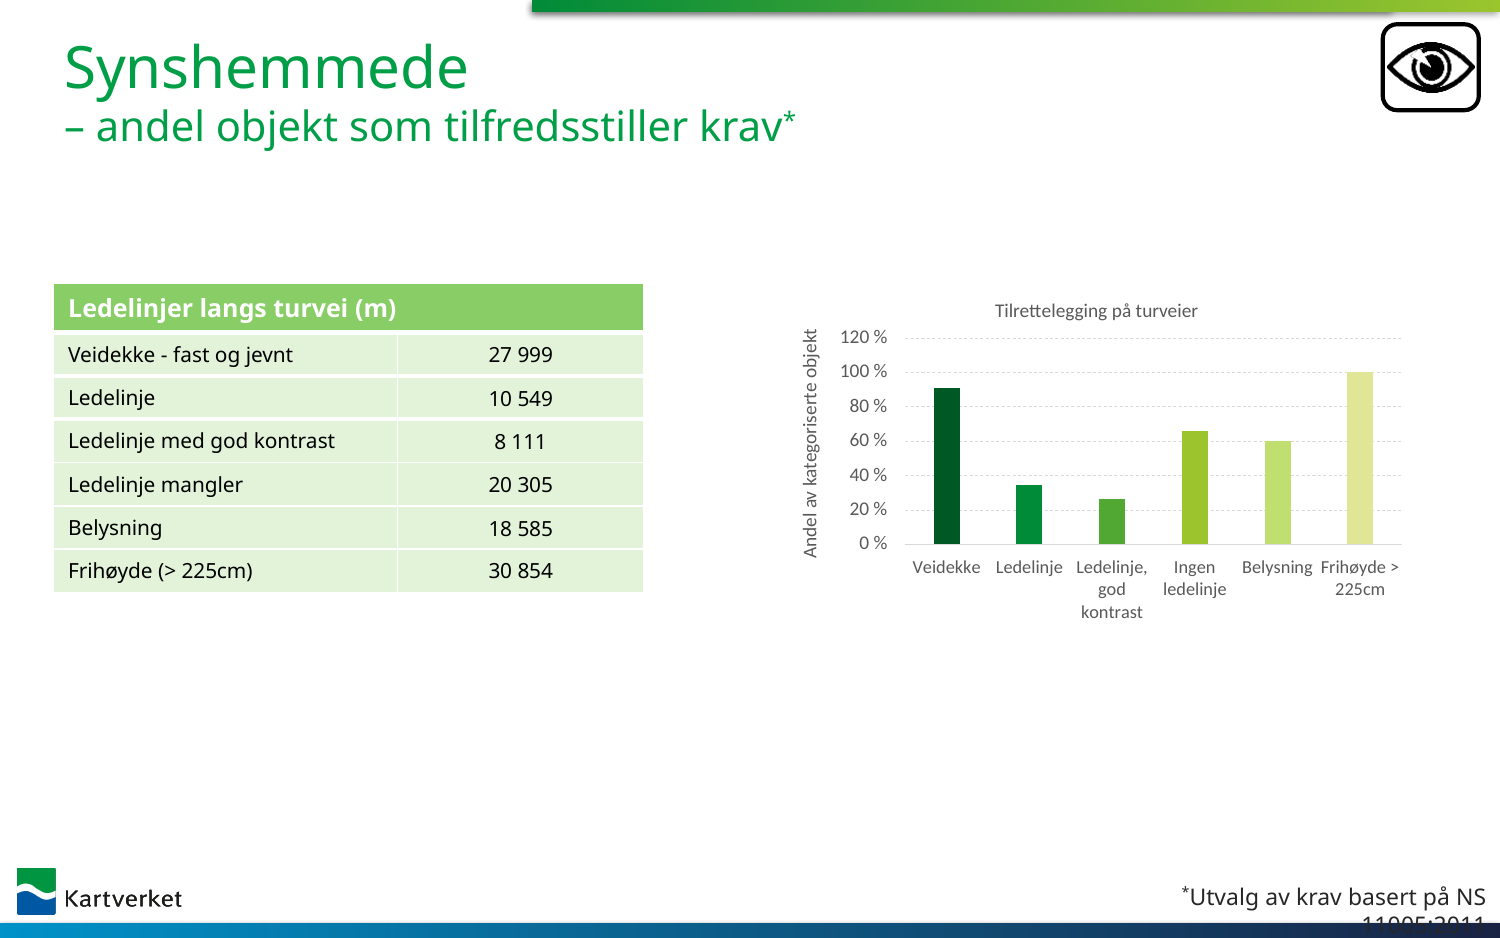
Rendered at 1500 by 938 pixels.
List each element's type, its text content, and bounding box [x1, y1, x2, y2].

table_cell 20 305 [398, 463, 643, 505]
text_box *Utvalg av krav basert på NS 11005:2011 [1068, 873, 1500, 938]
table_cell 8 111 [398, 421, 643, 462]
table_header Ledelinjer langs turvei (m) [54, 284, 643, 330]
text_box Synshemmede – andel objekt som tilfredsstiller krav* [49, 24, 1431, 158]
table_cell 10 549 [398, 378, 643, 417]
table_cell Veidekke - fast og jevnt [54, 335, 397, 374]
table_cell 30 854 [398, 550, 643, 592]
table_cell 27 999 [398, 335, 643, 374]
table_cell Ledelinje mangler [54, 463, 397, 505]
table_cell 18 585 [398, 507, 643, 548]
picture [791, 291, 1402, 630]
table_cell Frihøyde (> 225cm) [54, 550, 397, 592]
table_cell Ledelinje med god kontrast [54, 421, 397, 462]
table_cell Ledelinje [54, 378, 397, 417]
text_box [1382, 24, 1480, 111]
table_cell Belysning [54, 507, 397, 548]
